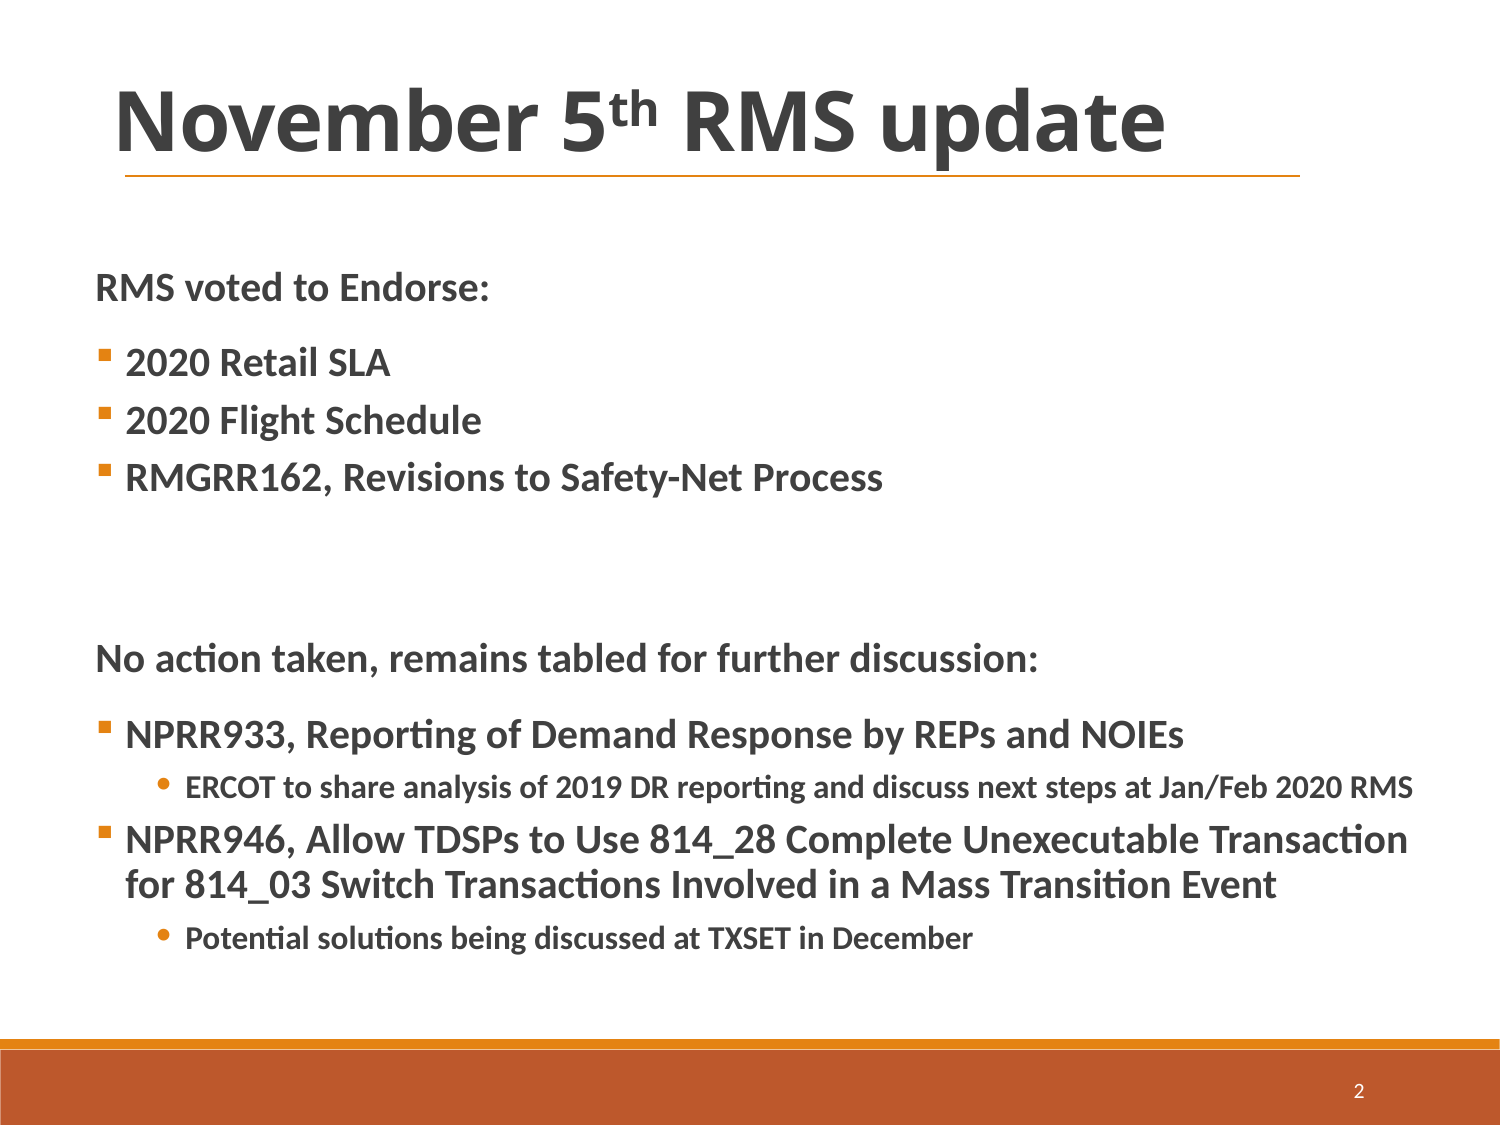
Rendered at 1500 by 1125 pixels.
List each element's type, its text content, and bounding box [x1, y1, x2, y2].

slide_number 2 [1218, 1059, 1380, 1120]
title November 5th RMS update [97, 69, 1332, 176]
list RMS voted to Endorse: 2020 Retail SLA 2020 Flight Schedule RMGRR162, Revisions to Safety-Net Process No action taken, remains tabled for further discussion: NPRR933, Reporting of Demand Response by REPs and NOIEs ERCOT to share analysis of 2019 DR reporting and discuss next steps at Jan/Feb 2020 RMS NPRR946, Allow TDSPs to Use 814_28 Complete Unexecutable Transaction for 814_03 Switch Transactions Involved in a Mass Transition Event Potential solutions being discussed at TXSET in December [62, 199, 1438, 1037]
